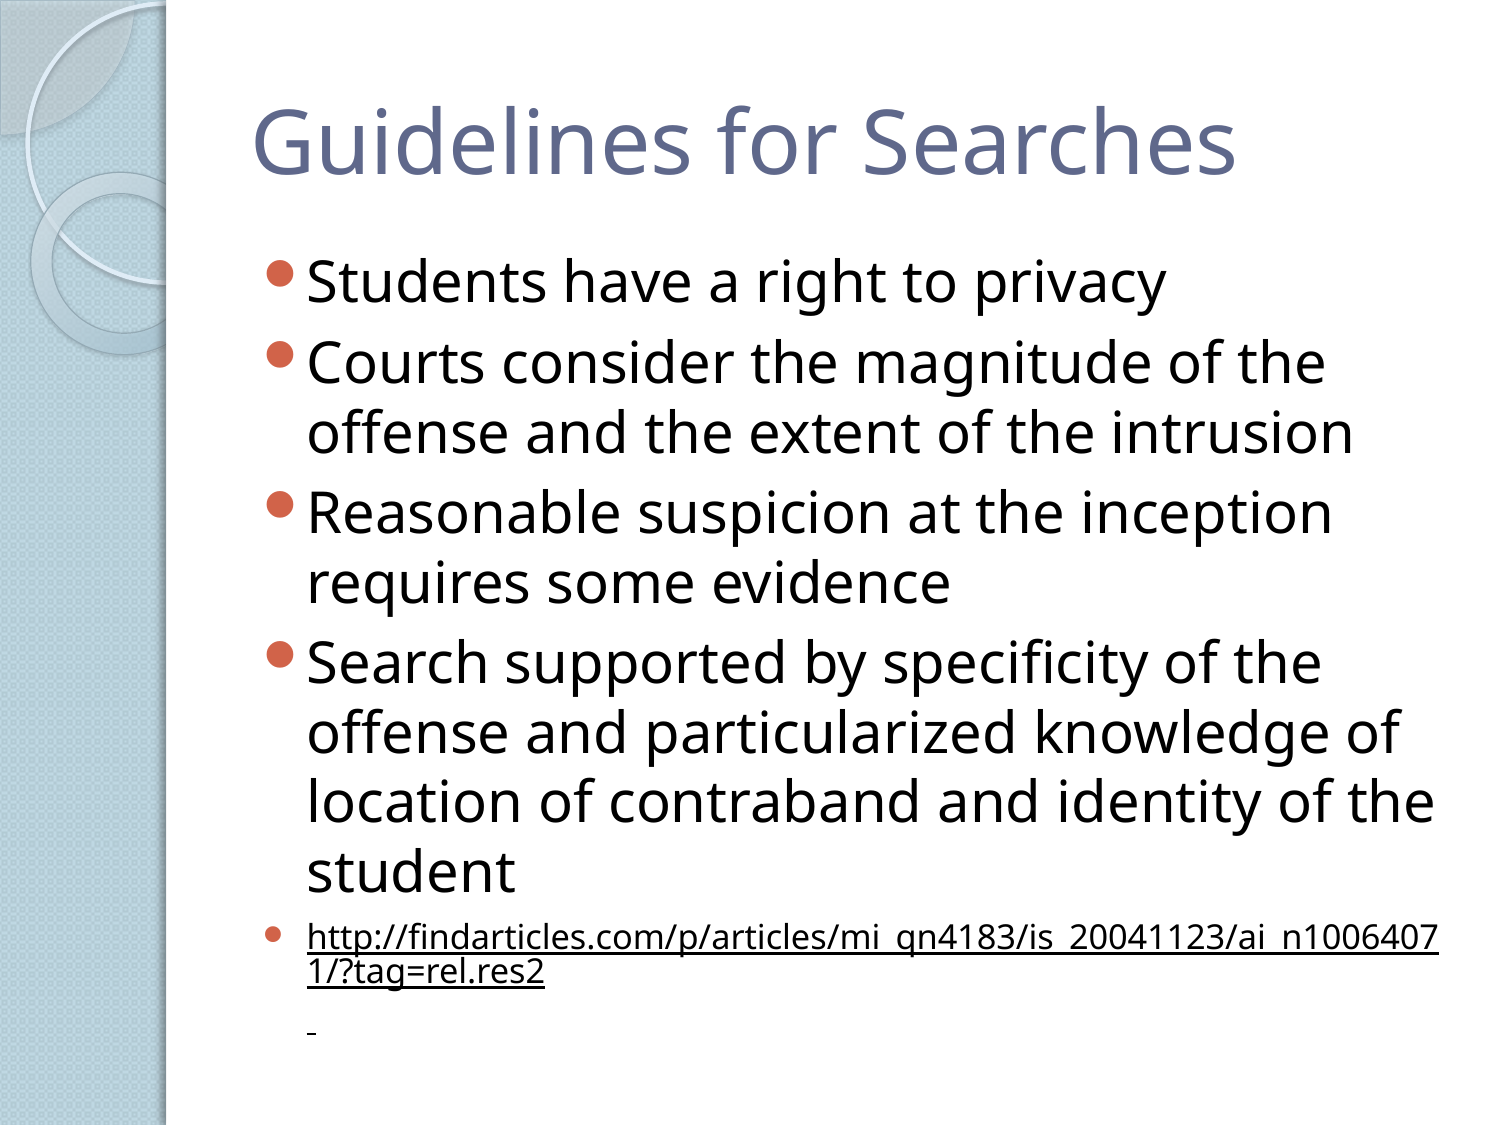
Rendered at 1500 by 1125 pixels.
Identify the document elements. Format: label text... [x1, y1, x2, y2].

title Guidelines for Searches [235, 45, 1466, 233]
list Students have a right to privacy Courts consider the magnitude of the offense and the extent of the intrusion Reasonable suspicion at the inception requires some evidence Search supported by specificity of the offense and particularized knowledge of location of contraband and identity of the student http://findarticles.com/p/articles/mi_qn4183/is_20041123/ai_n10064071/?tag=rel.res2 [235, 237, 1466, 1025]
